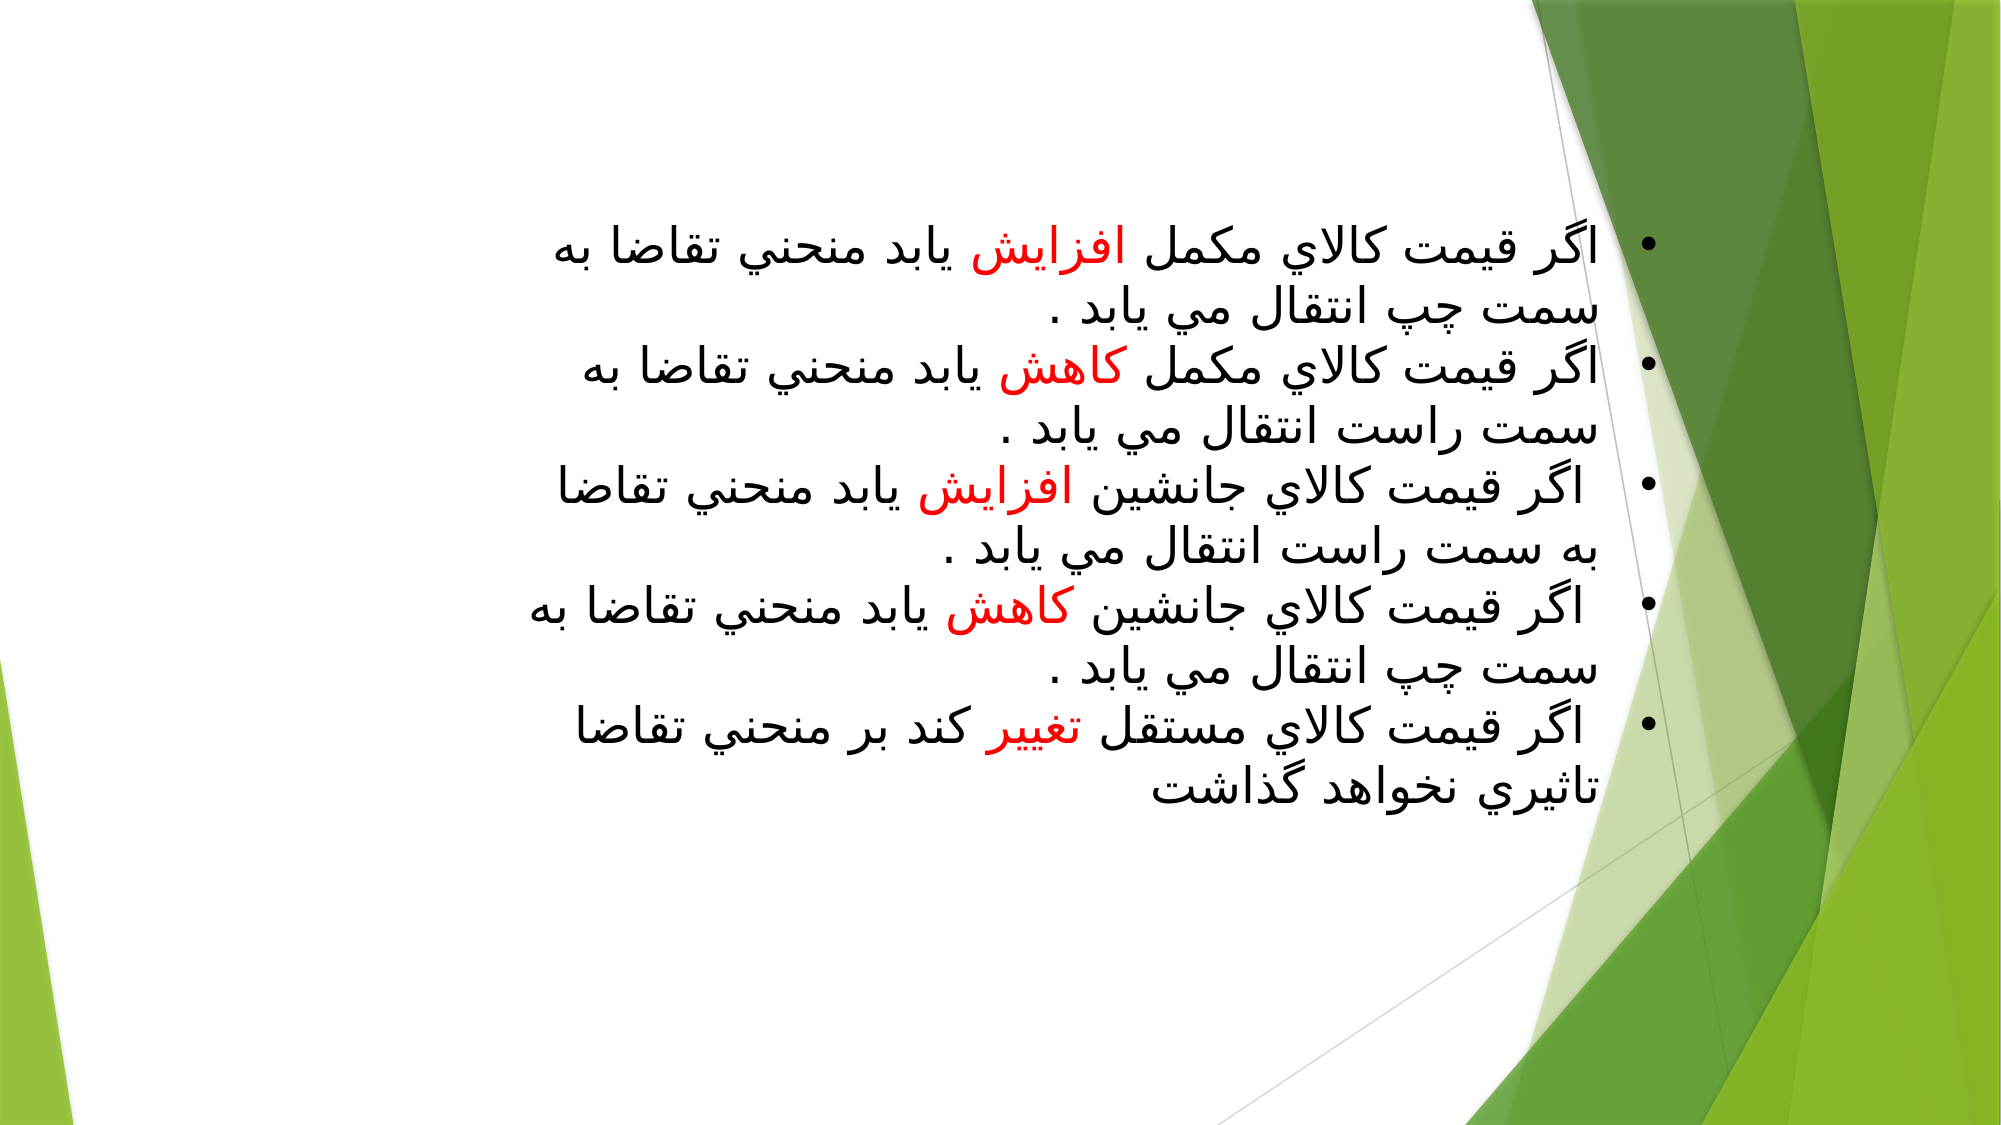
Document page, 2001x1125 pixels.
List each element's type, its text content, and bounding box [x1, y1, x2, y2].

text_box اگر قيمت كالاي مكمل افزايش يابد منحني تقاضا به سمت چپ انتقال مي يابد . اگر قيمت كالاي مكمل كاهش يابد منحني تقاضا به سمت راست انتقال مي يابد . اگر قيمت كالاي جانشين افزايش يابد منحني تقاضا به سمت راست انتقال مي يابد . اگر قيمت كالاي جانشين كاهش يابد منحني تقاضا به سمت چپ انتقال مي يابد . اگر قيمت كالاي مستقل تغيير كند بر منحني تقاضا تاثيري نخواهد گذاشت [499, 205, 1673, 881]
